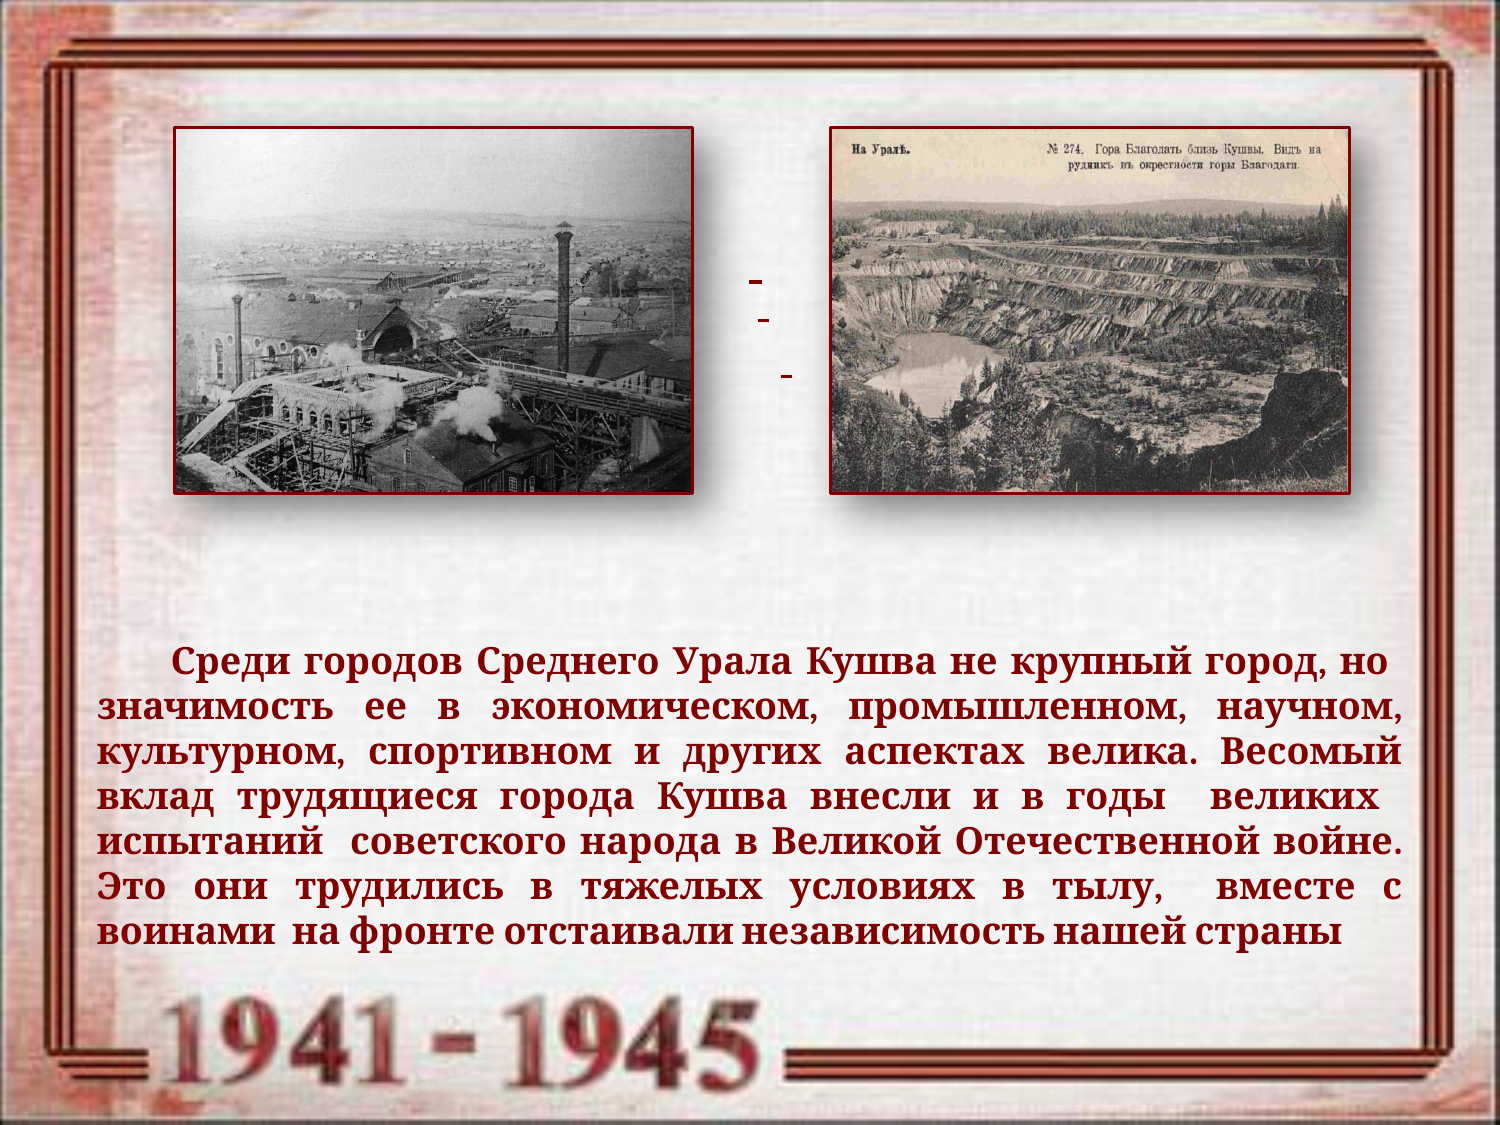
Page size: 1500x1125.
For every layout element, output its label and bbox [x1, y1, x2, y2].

picture [175, 128, 692, 493]
list [0, 0, 1500, 1125]
picture [831, 128, 1348, 493]
